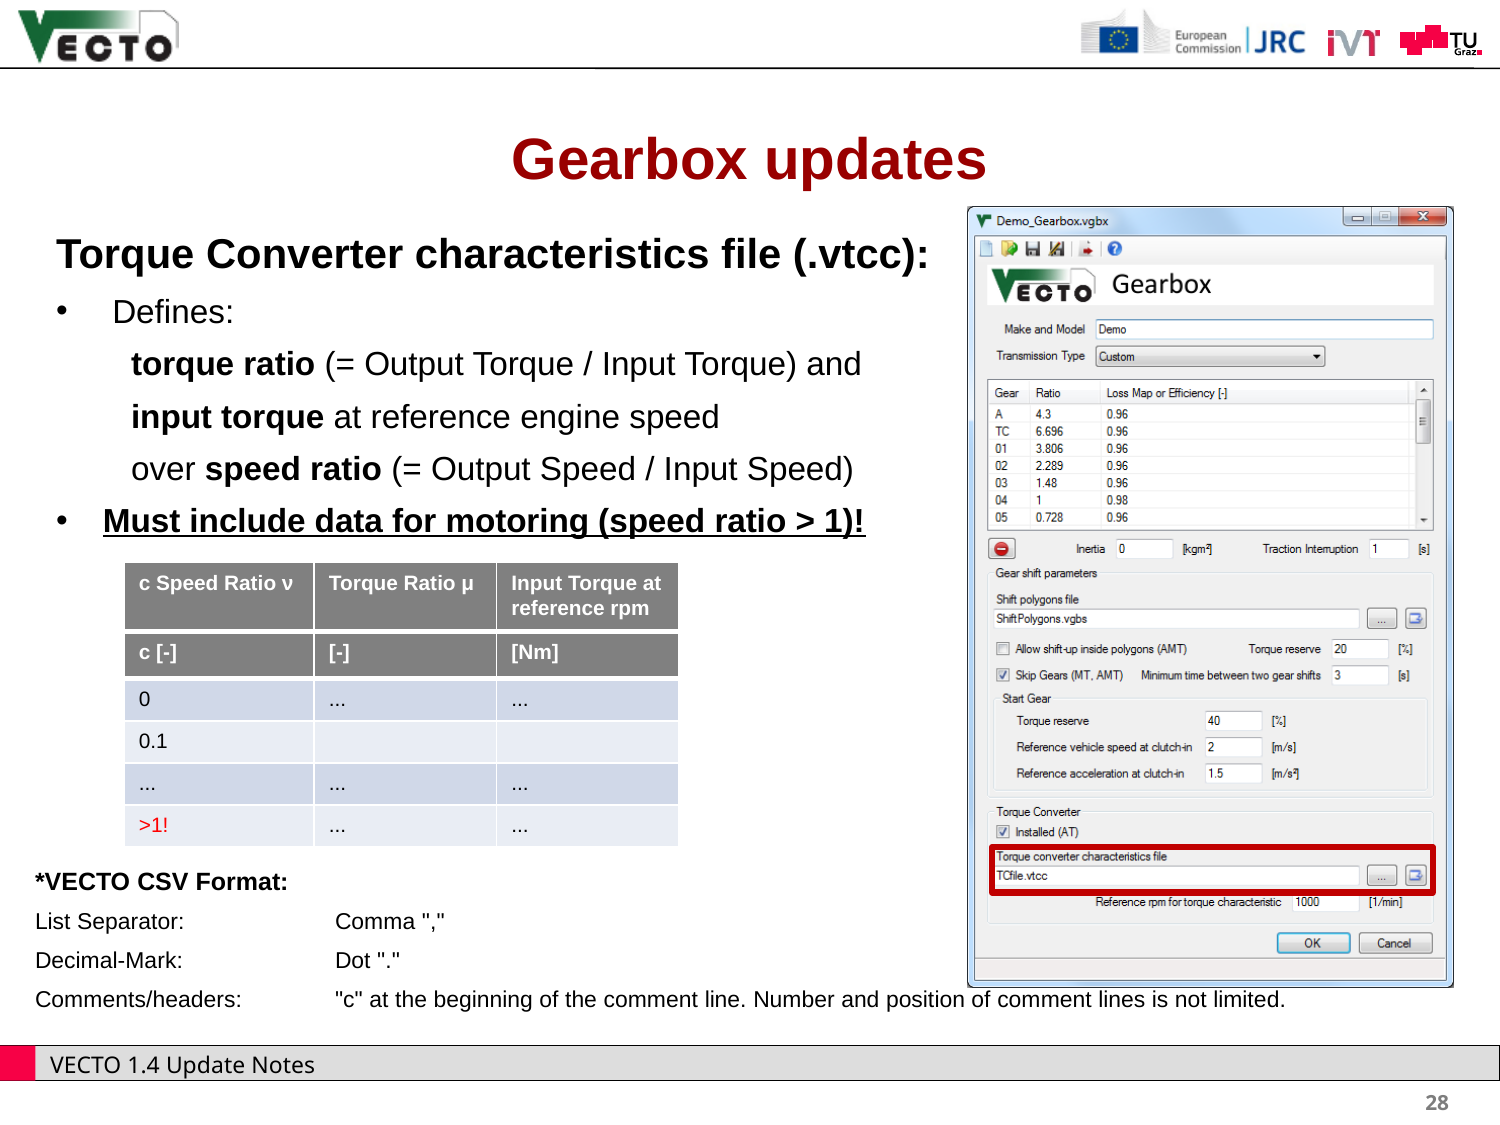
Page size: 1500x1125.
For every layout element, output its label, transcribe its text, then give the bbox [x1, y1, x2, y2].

text_box *VECTO CSV Format: List Separator: Comma "," Decimal-Mark: Dot "." Comments/headers: "c" at the beginning of the comment line. Number and position of comment lines is not limited. [20, 857, 1302, 1020]
table_cell ... [497, 681, 678, 720]
table_cell ... [497, 764, 678, 804]
table_cell ... [315, 806, 496, 846]
table_cell ... [125, 764, 313, 804]
table_cell [497, 722, 678, 762]
table_cell ... [497, 806, 678, 846]
picture [1080, 7, 1306, 54]
text_box Torque Converter characteristics file (.vtcc): Defines: torque ratio (= Output Torque / Input Torque) and input torque at reference engine speed over speed ratio (= Output Speed / Input Speed) Must include data for motoring (speed ratio > 1)! [41, 219, 951, 547]
table_cell ... [315, 681, 496, 720]
table_cell [-] [315, 634, 496, 676]
picture [966, 206, 1454, 988]
table_header c Speed Ratio ν [125, 563, 313, 629]
table_header Torque Ratio μ [315, 563, 496, 629]
table_header Input Torque at reference rpm [497, 563, 678, 629]
table_cell [Nm] [497, 634, 678, 676]
table_cell >1! [125, 806, 313, 846]
title Gearbox updates [0, 127, 1500, 185]
table_cell 0.1 [125, 722, 313, 762]
table_cell c [-] [125, 634, 313, 676]
picture [1328, 30, 1380, 56]
picture [17, 9, 179, 65]
table_cell ... [315, 764, 496, 804]
table_cell [315, 722, 496, 762]
table_cell 0 [125, 681, 313, 720]
